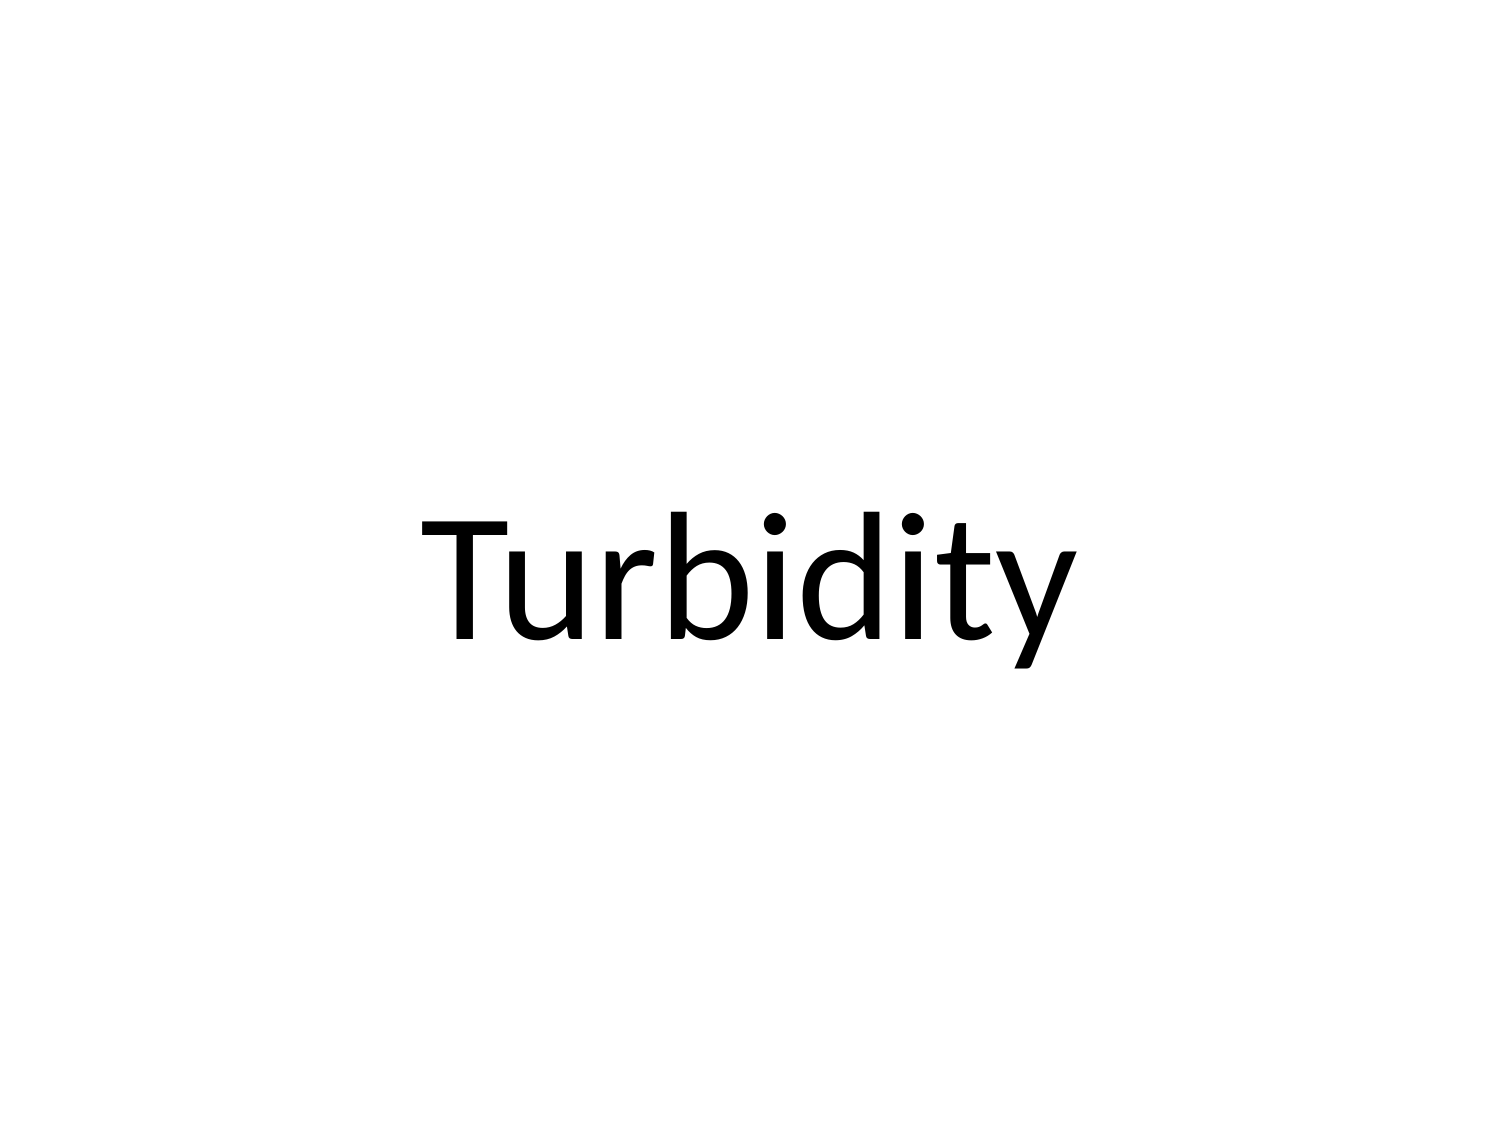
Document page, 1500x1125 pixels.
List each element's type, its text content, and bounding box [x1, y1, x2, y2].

title Turbidity [75, 45, 1425, 1088]
